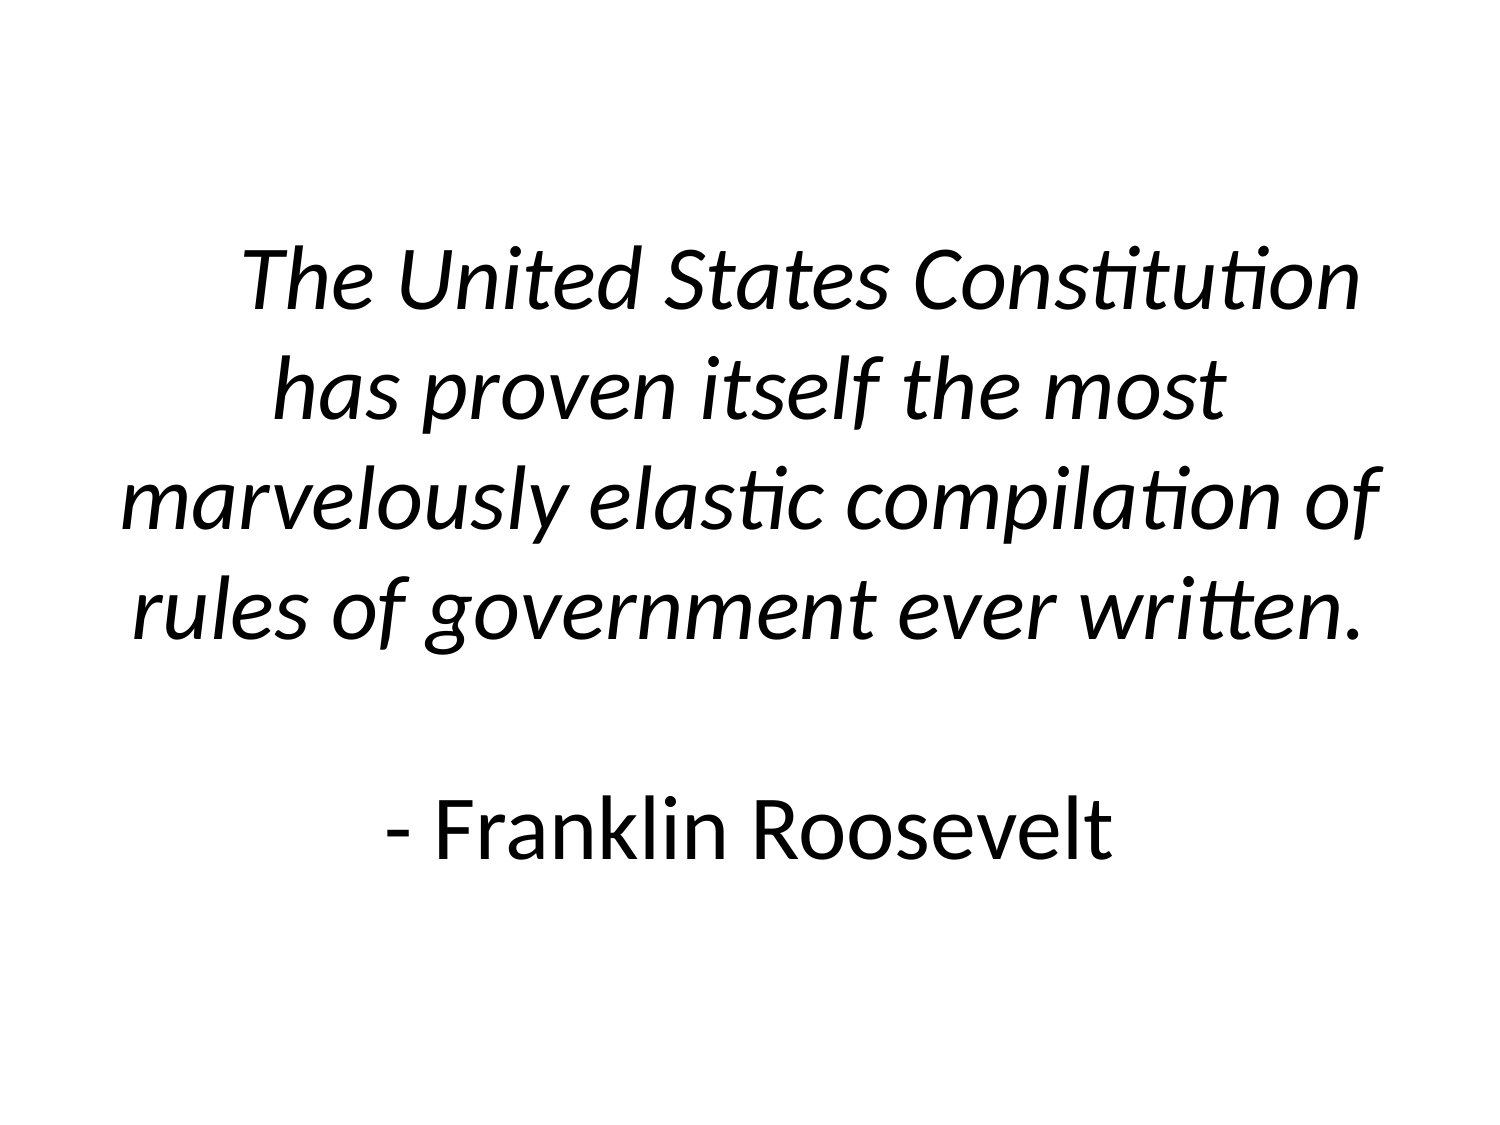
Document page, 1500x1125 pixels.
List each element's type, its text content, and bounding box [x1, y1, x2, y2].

title The United States Constitution has proven itself the most marvelously elastic compilation of rules of government ever written. - Franklin Roosevelt [75, 45, 1425, 1050]
